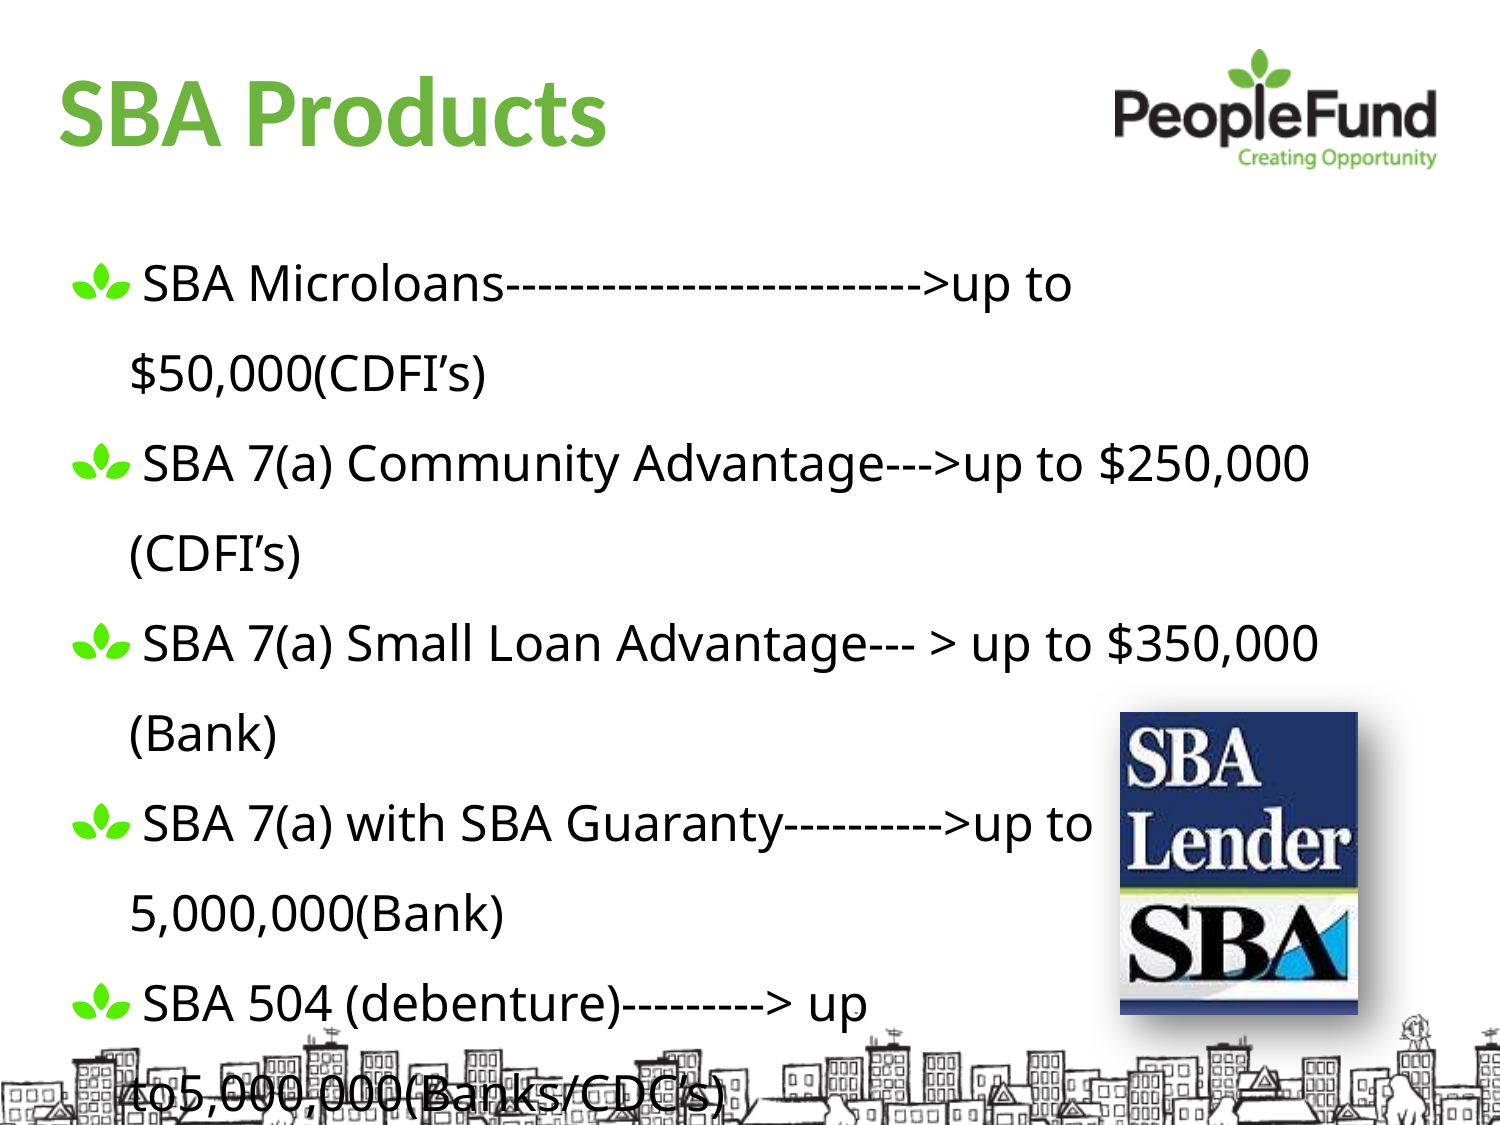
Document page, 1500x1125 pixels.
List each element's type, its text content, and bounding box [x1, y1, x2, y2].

picture [1115, 49, 1438, 171]
text_box SBA Products [43, 38, 647, 174]
picture [72, 263, 130, 299]
picture [0, 711, 1500, 1125]
picture [72, 623, 130, 659]
picture [72, 443, 130, 479]
text_box SBA Microloans-------------------------->up to $50,000(CDFI’s) SBA 7(a) Community Advantage--->up to $250,000 (CDFI’s) SBA 7(a) Small Loan Advantage--- > up to $350,000 (Bank) SBA 7(a) with SBA Guaranty---------->up to 5,000,000(Bank) SBA 504 (debenture)---------> up to5,000,000(Banks/CDC’s) [58, 213, 1450, 1012]
picture [72, 803, 130, 839]
